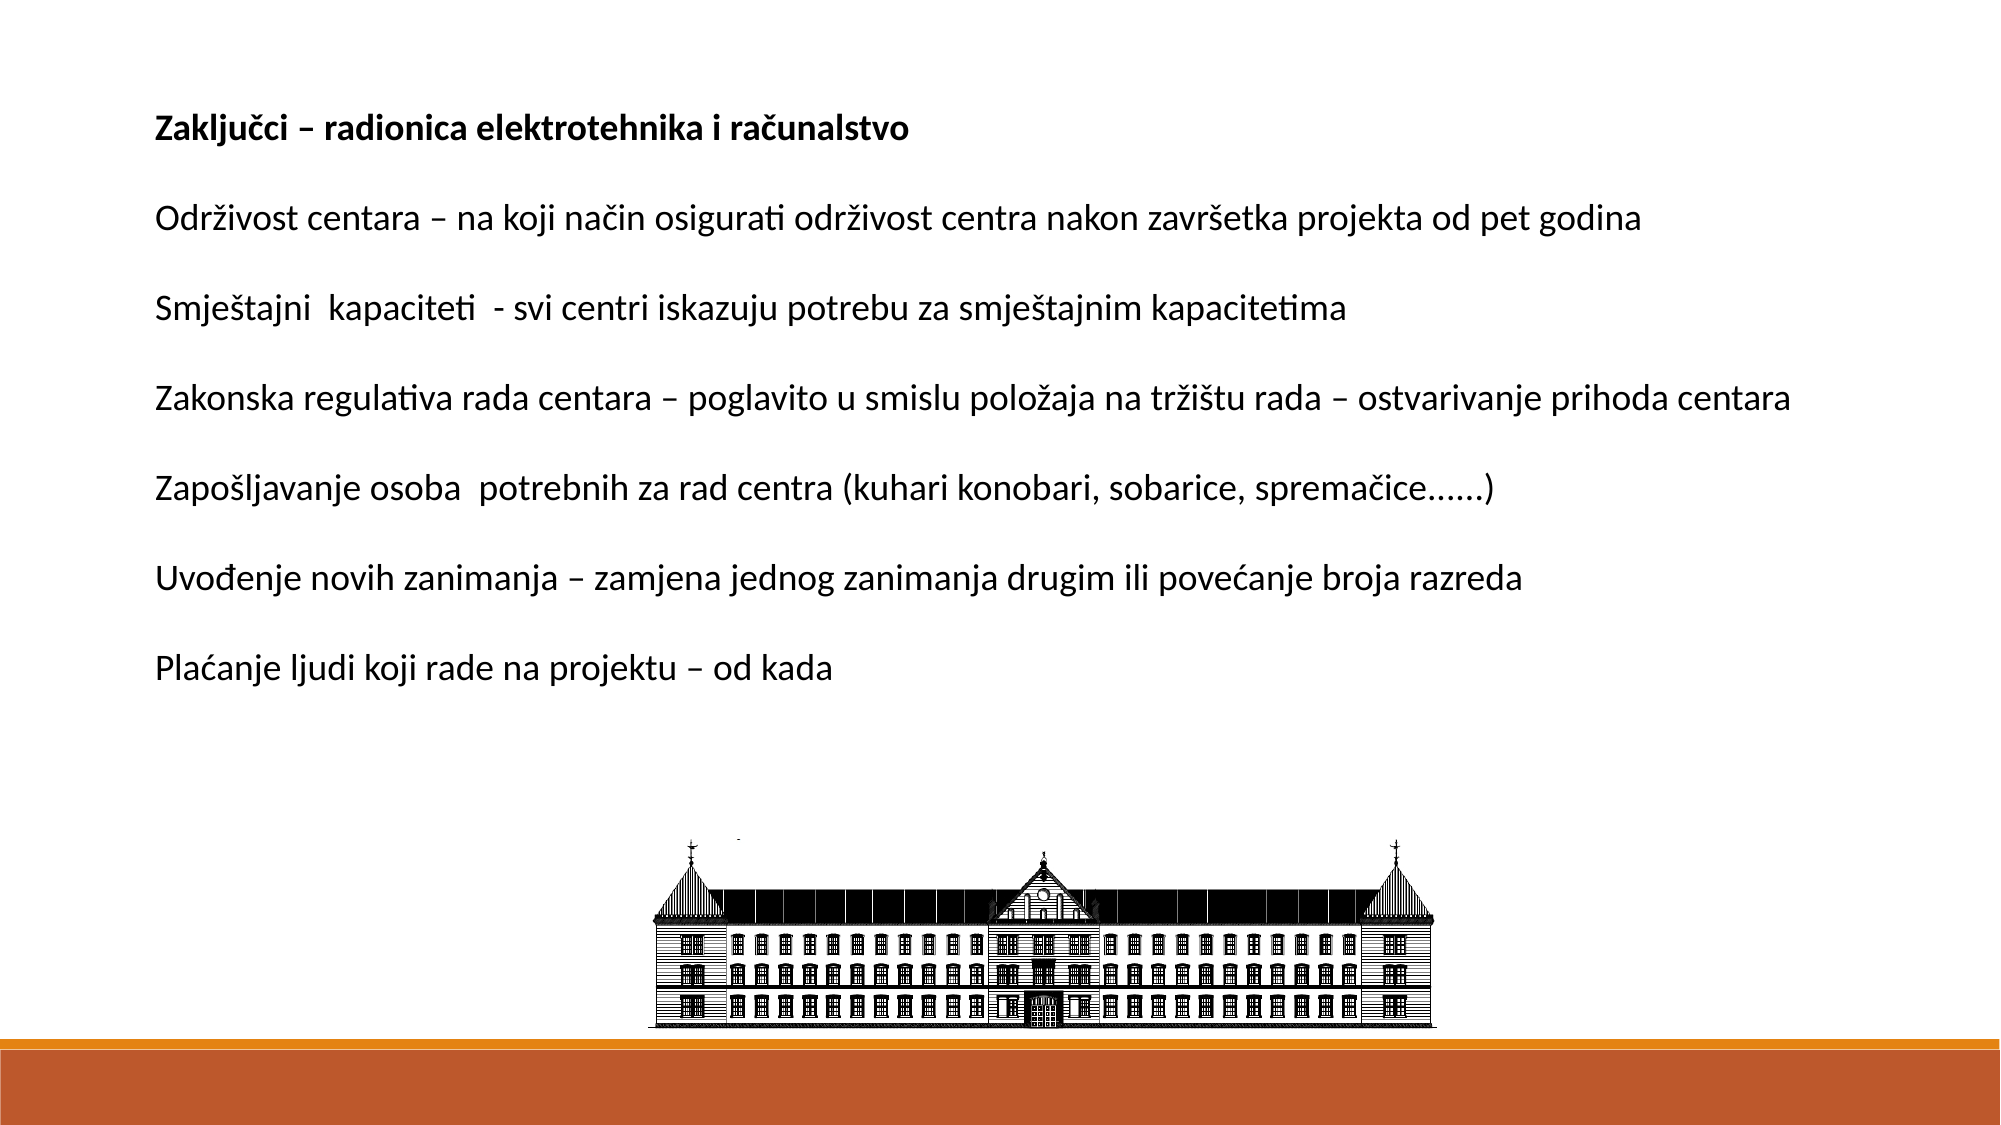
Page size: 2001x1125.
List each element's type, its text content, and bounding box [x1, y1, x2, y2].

text_box Zaključci – radionica elektrotehnika i računalstvo Održivost centara – na koji način osigurati održivost centra nakon završetka projekta od pet godina Smještajni kapaciteti - svi centri iskazuju potrebu za smještajnim kapacitetima Zakonska regulativa rada centara – poglavito u smislu položaja na tržištu rada – ostvarivanje prihoda centara Zapošljavanje osoba potrebnih za rad centra (kuhari konobari, sobarice, spremačice......) Uvođenje novih zanimanja – zamjena jednog zanimanja drugim ili povećanje broja razreda Plaćanje ljudi koji rade na projektu – od kada [139, 95, 1868, 696]
picture [648, 839, 1437, 1034]
